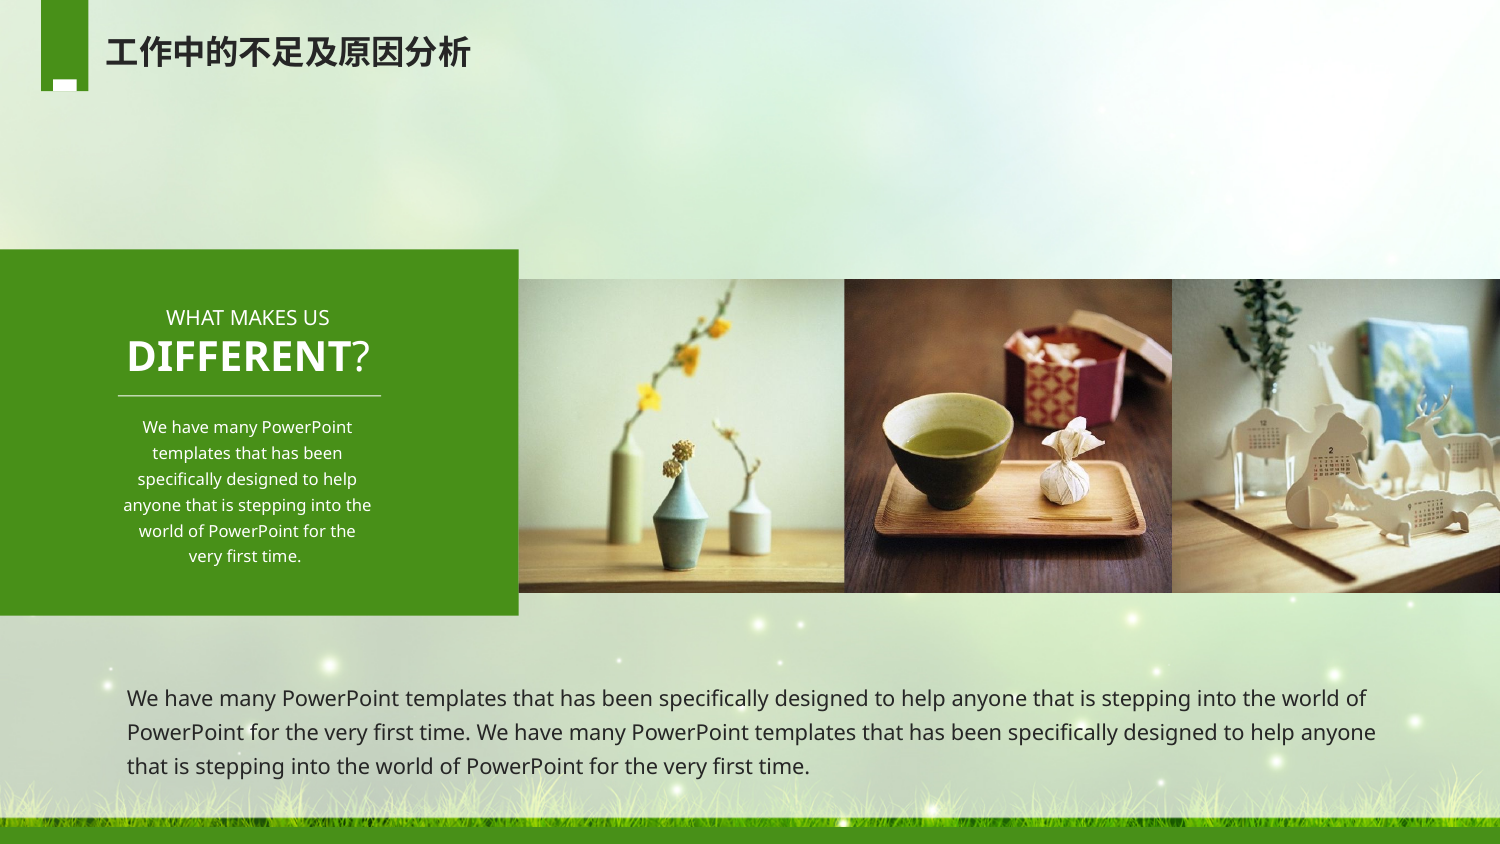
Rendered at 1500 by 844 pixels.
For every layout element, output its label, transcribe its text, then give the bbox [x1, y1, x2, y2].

picture [0, 0, 1500, 279]
text_box [1172, 279, 1500, 593]
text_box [40, 0, 89, 92]
text_box We have many PowerPoint templates that has been specifically designed to help anyone that is stepping into the world of PowerPoint for the very first time. We have many PowerPoint templates that has been specifically designed to help anyone that is stepping into the world of PowerPoint for the very first time. [112, 669, 1412, 787]
text_box WHAT MAKES US DIFFERENT? [100, 297, 396, 387]
text_box [844, 279, 1172, 593]
text_box [518, 279, 844, 593]
text_box [0, 249, 519, 616]
picture [0, 593, 1500, 827]
text_box 工作中的不足及原因分析 [94, 23, 487, 79]
text_box We have many PowerPoint templates that has been specifically designed to help anyone that is stepping into the world of PowerPoint for the very first time. [105, 403, 390, 574]
